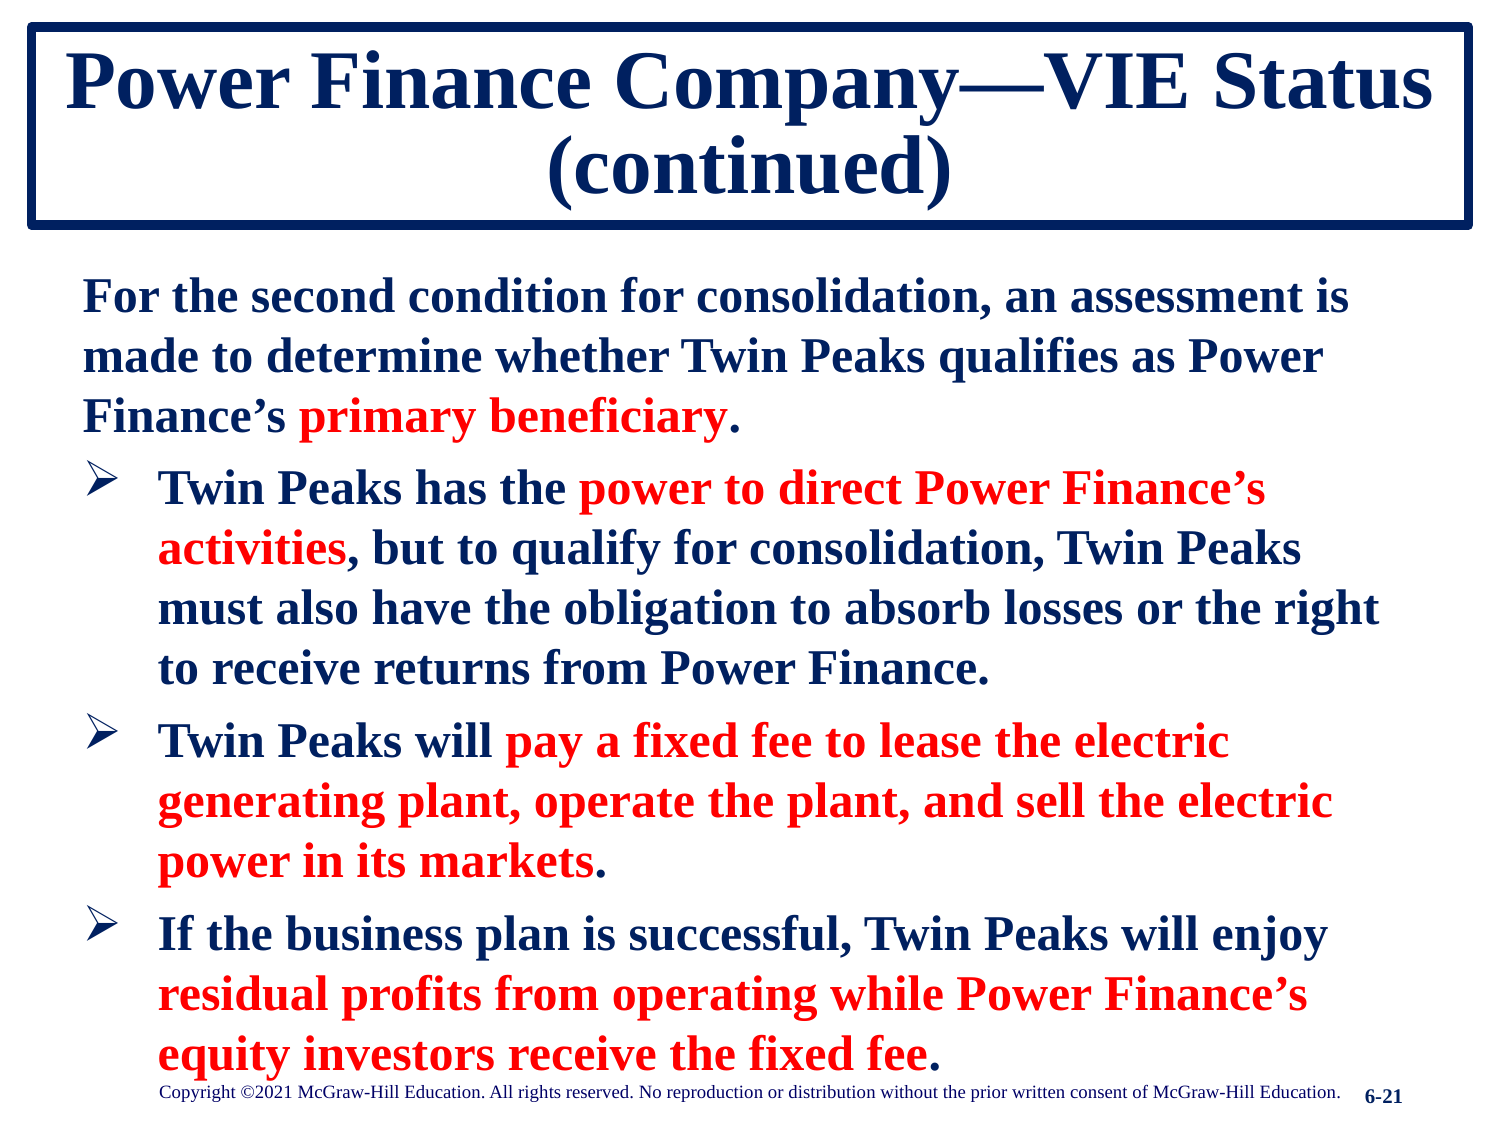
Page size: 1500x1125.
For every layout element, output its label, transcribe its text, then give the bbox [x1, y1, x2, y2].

list For the second condition for consolidation, an assessment is made to determine whether Twin Peaks qualifies as Power Finance’s primary beneficiary. Twin Peaks has the power to direct Power Finance’s activities, but to qualify for consolidation, Twin Peaks must also have the obligation to absorb losses or the right to receive returns from Power Finance. Twin Peaks will pay a fixed fee to lease the electric generating plant, operate the plant, and sell the electric power in its markets. If the business plan is successful, Twin Peaks will enjoy residual profits from operating while Power Finance’s equity investors receive the fixed fee. [67, 254, 1433, 1065]
slide_number 6-21 [1350, 1074, 1438, 1125]
text_box Copyright ©2021 McGraw-Hill Education. All rights reserved. No reproduction or distribution without the prior written consent of McGraw-Hill Education. [76, 1072, 1424, 1110]
title Power Finance Company—VIE Status (continued) [27, 22, 1473, 230]
